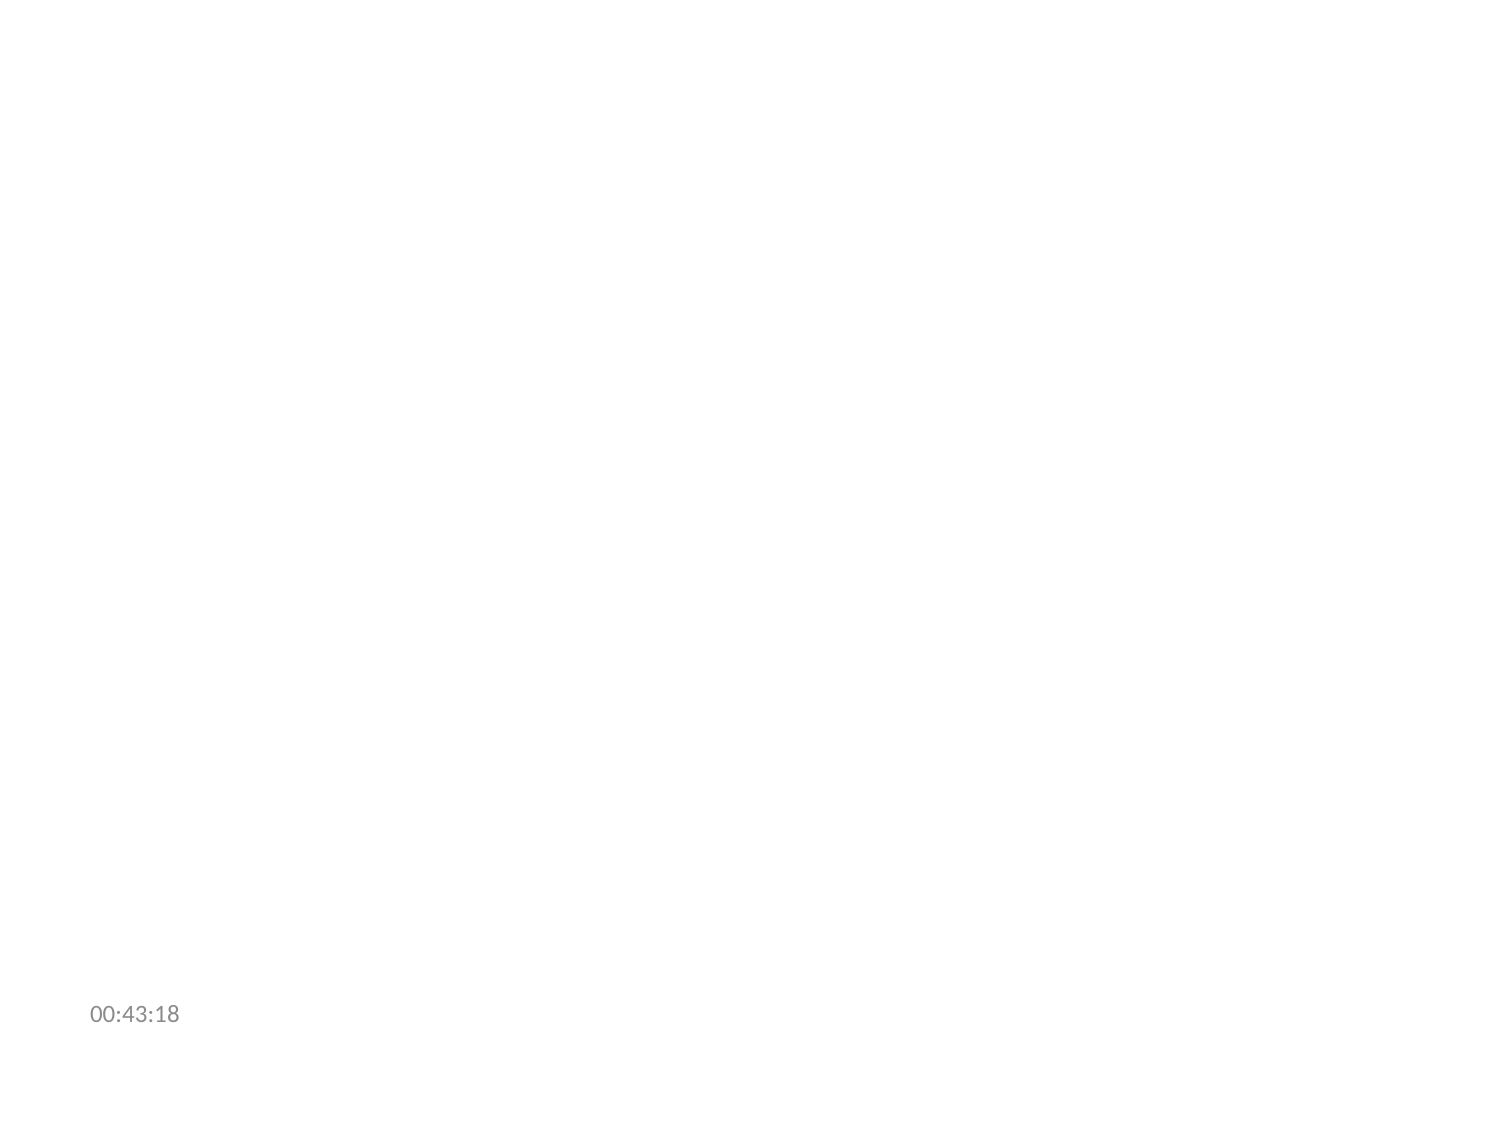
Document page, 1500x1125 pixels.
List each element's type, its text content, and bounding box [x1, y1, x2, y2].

text_box 15:35:09 [75, 982, 425, 1043]
